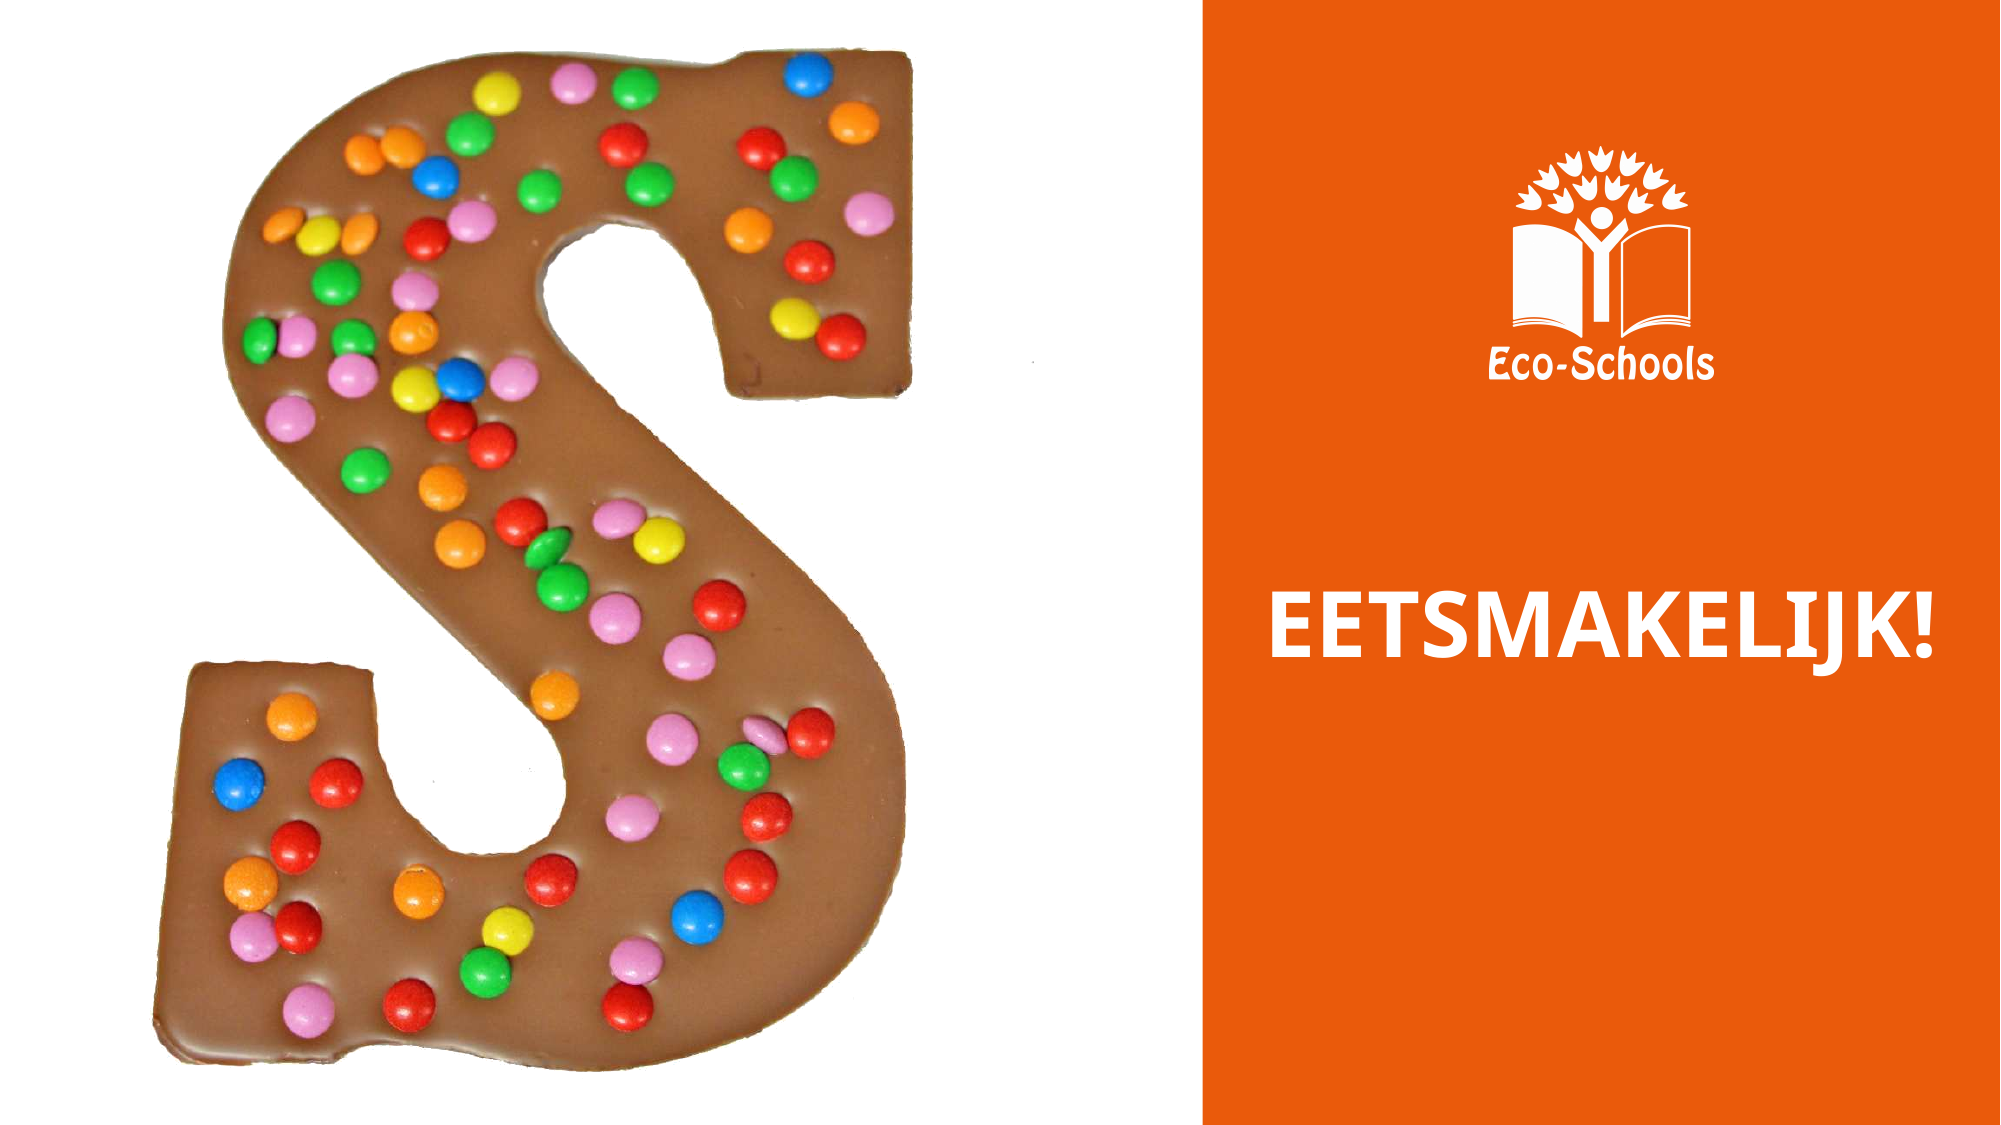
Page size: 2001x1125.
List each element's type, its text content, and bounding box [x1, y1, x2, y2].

picture [1489, 146, 1714, 380]
picture [56, 0, 1165, 1125]
title Eetsmakelijk! [1230, 451, 1973, 686]
